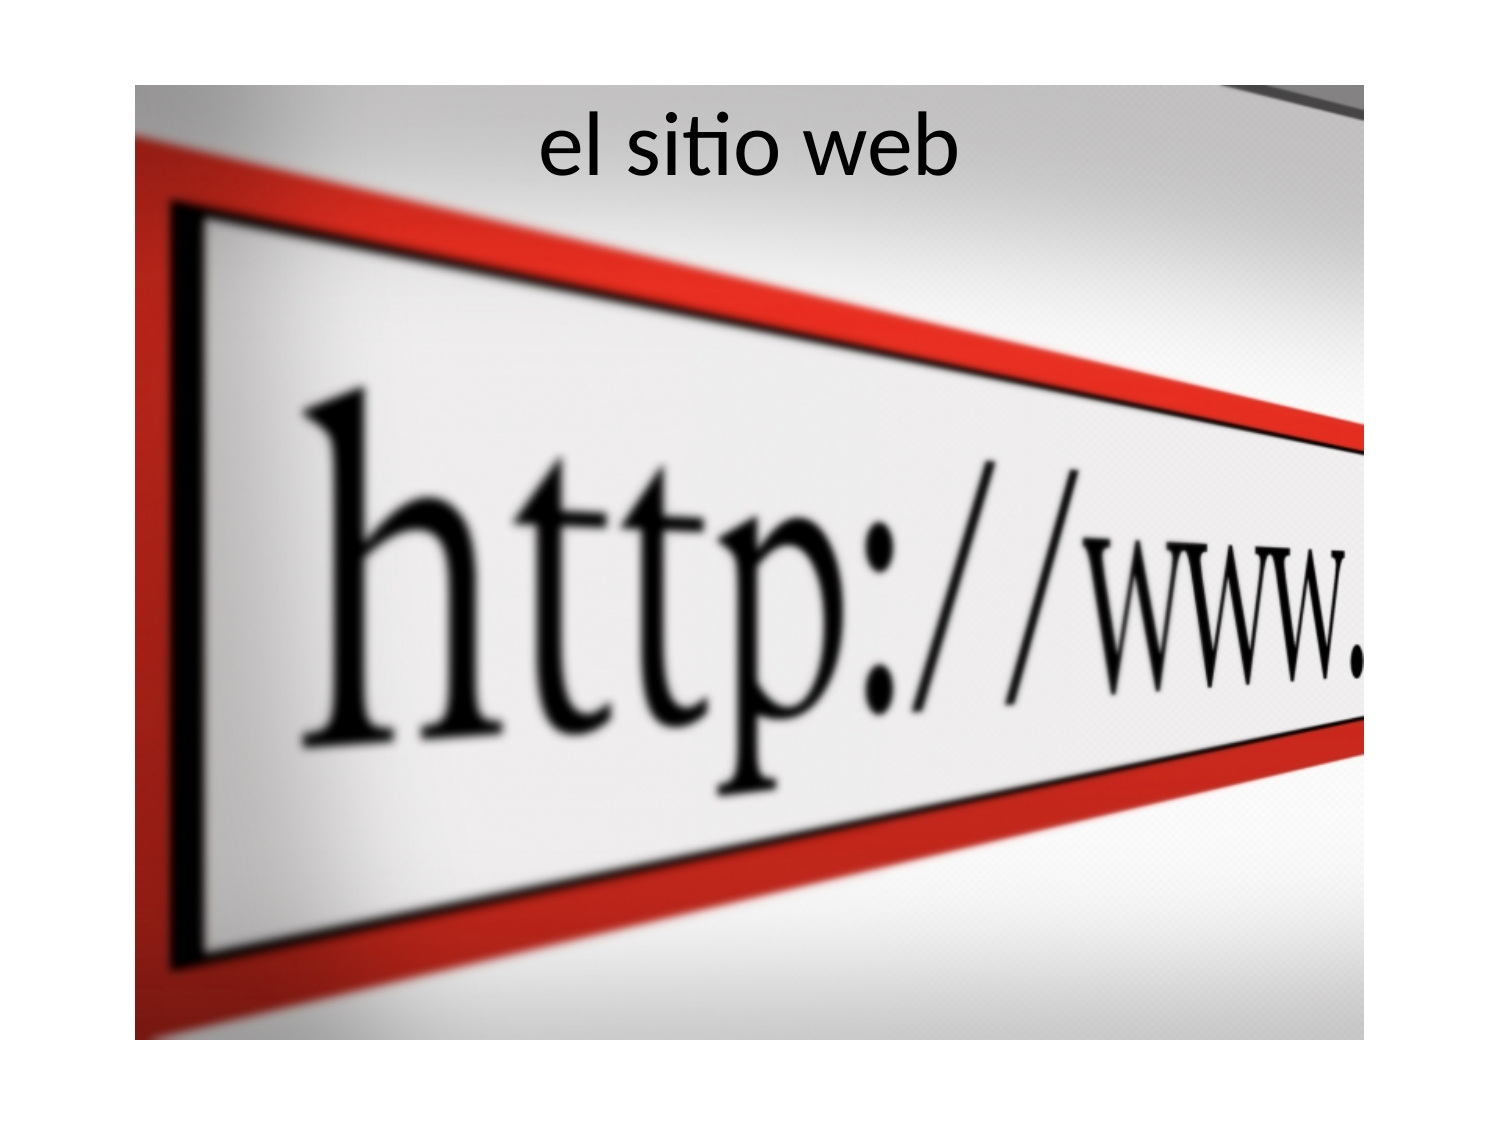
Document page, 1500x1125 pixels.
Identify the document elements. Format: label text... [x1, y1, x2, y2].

title el sitio web [74, 44, 1426, 233]
picture [135, 84, 1365, 1040]
